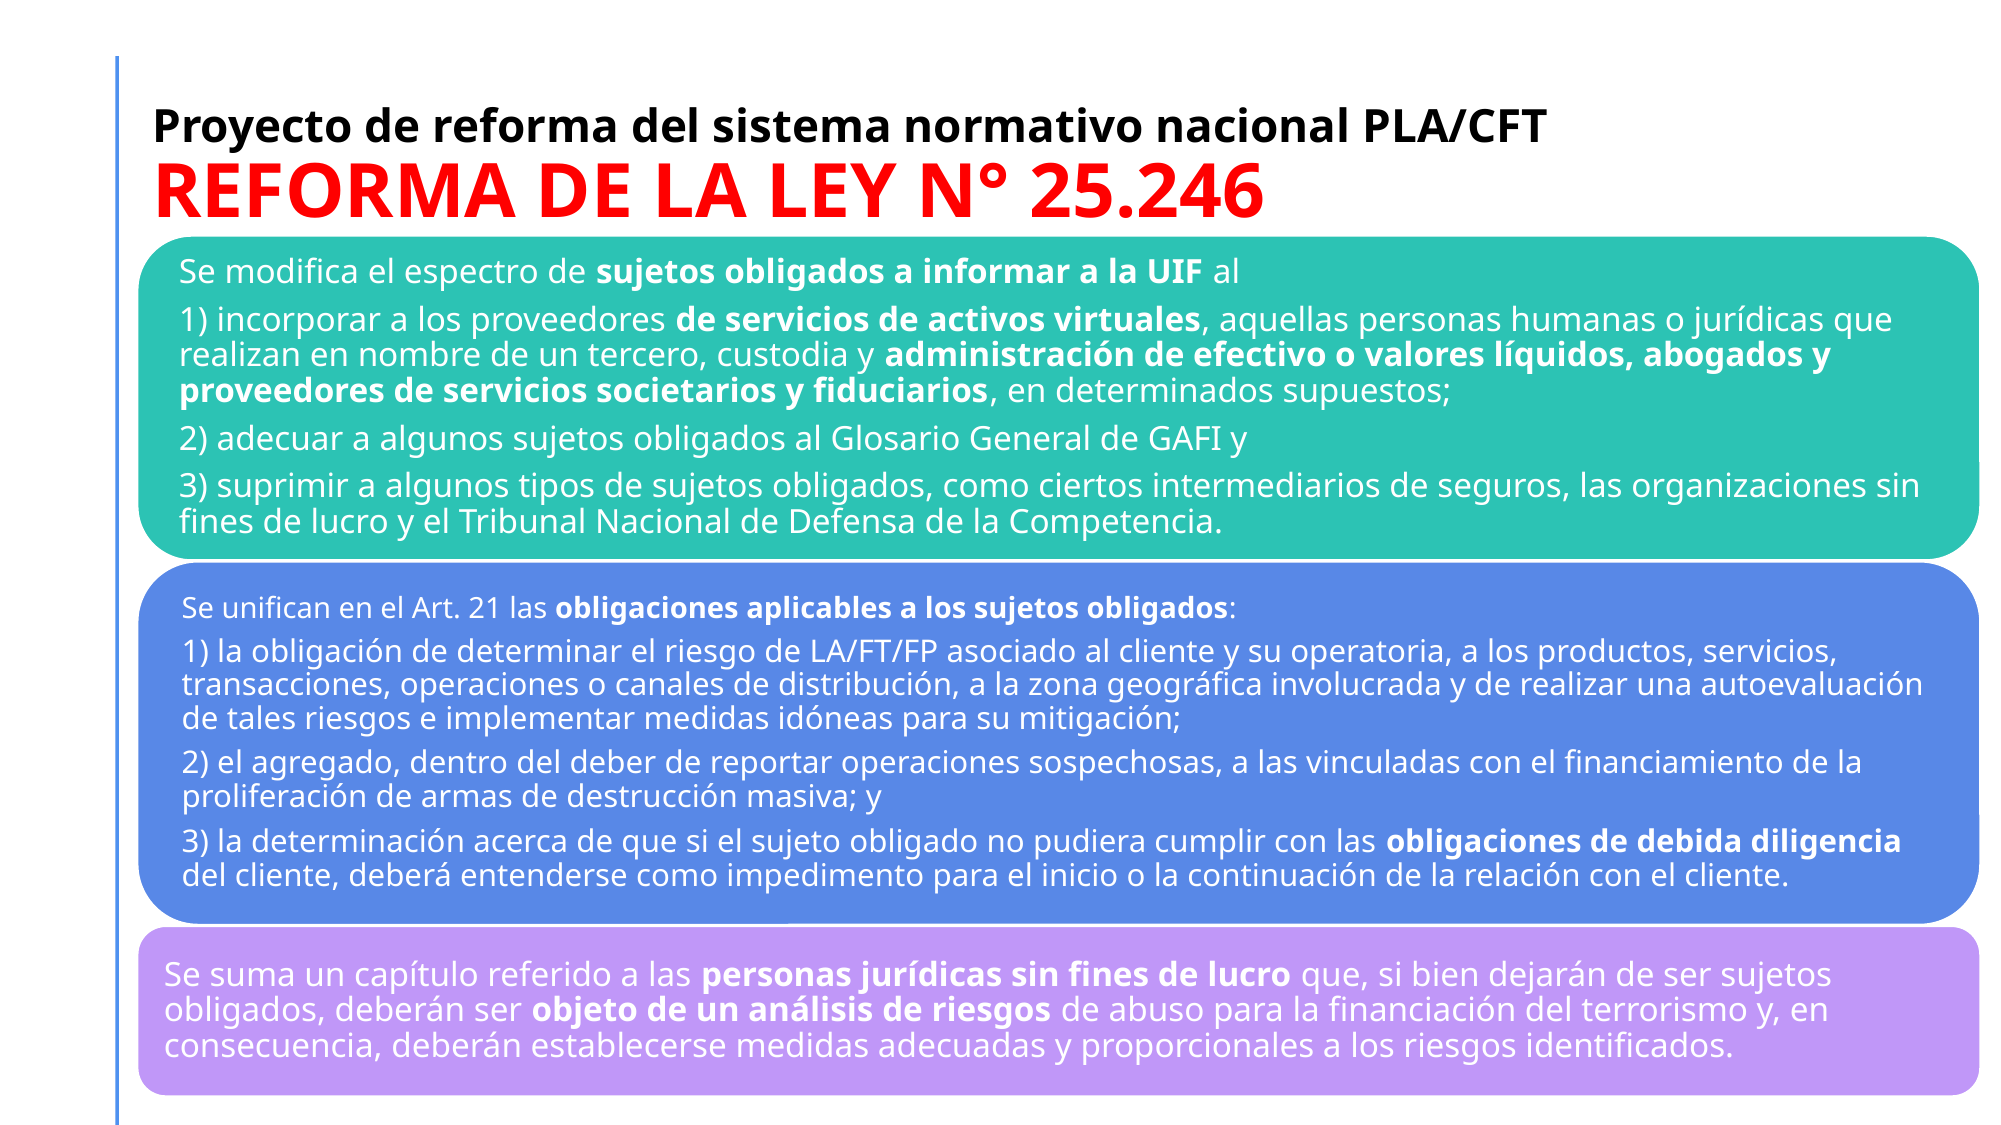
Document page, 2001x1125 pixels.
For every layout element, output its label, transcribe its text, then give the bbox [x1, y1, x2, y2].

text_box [137, 235, 1981, 1097]
title Proyecto de reforma del sistema normativo nacional PLA/CFT REFORMA DE LA LEY N° 25.246 [137, 59, 1863, 235]
